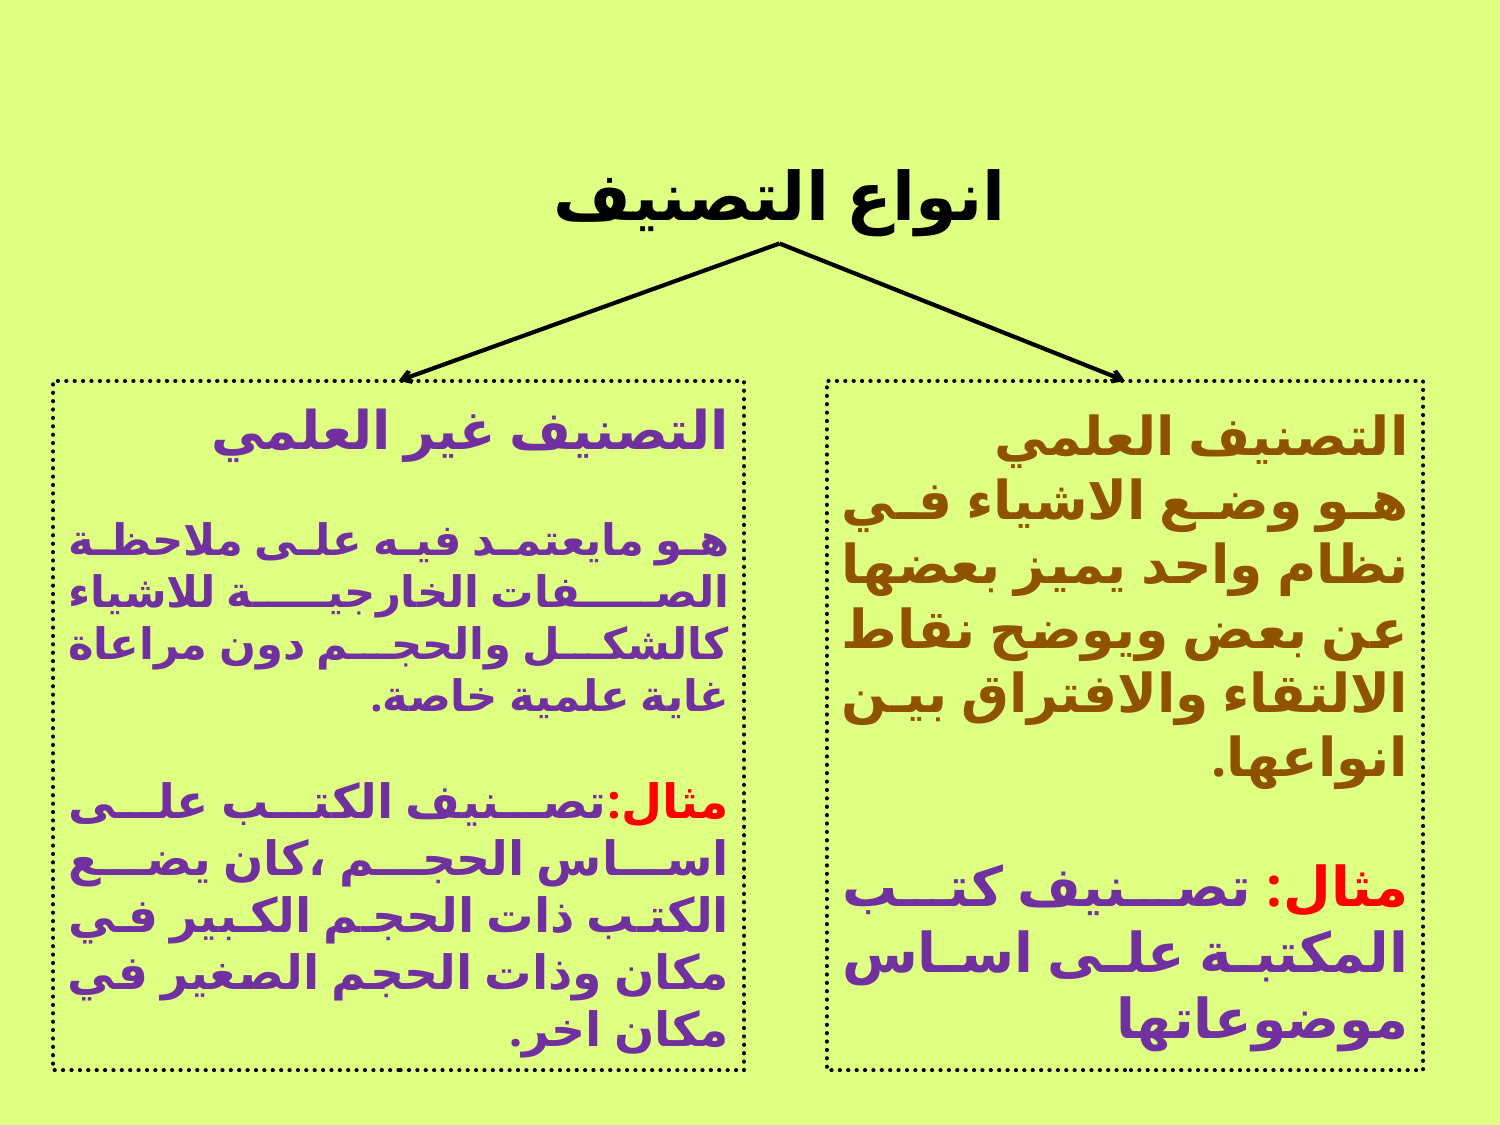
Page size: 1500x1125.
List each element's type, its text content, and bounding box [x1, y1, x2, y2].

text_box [398, 243, 777, 381]
text_box التصنيف العلمي هو وضع الاشياء في نظام واحد يميز بعضها عن بعض ويوضح نقاط الالتقاء والافتراق بين انواعها. مثال: تصنيف كتب المكتبة على اساس موضوعاتها [826, 380, 1424, 1071]
text_box انواع التصنيف [159, 78, 1400, 244]
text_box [779, 243, 1126, 381]
text_box التصنيف غير العلمي هو مايعتمد فيه على ملاحظة الصفات الخارجية للاشياء كالشكل والحجم دون مراعاة غاية علمية خاصة. مثال:تصنيف الكتب على اساس الحجم ،كان يضع الكتب ذات الحجم الكبير في مكان وذات الحجم الصغير في مكان اخر. [53, 380, 745, 1071]
